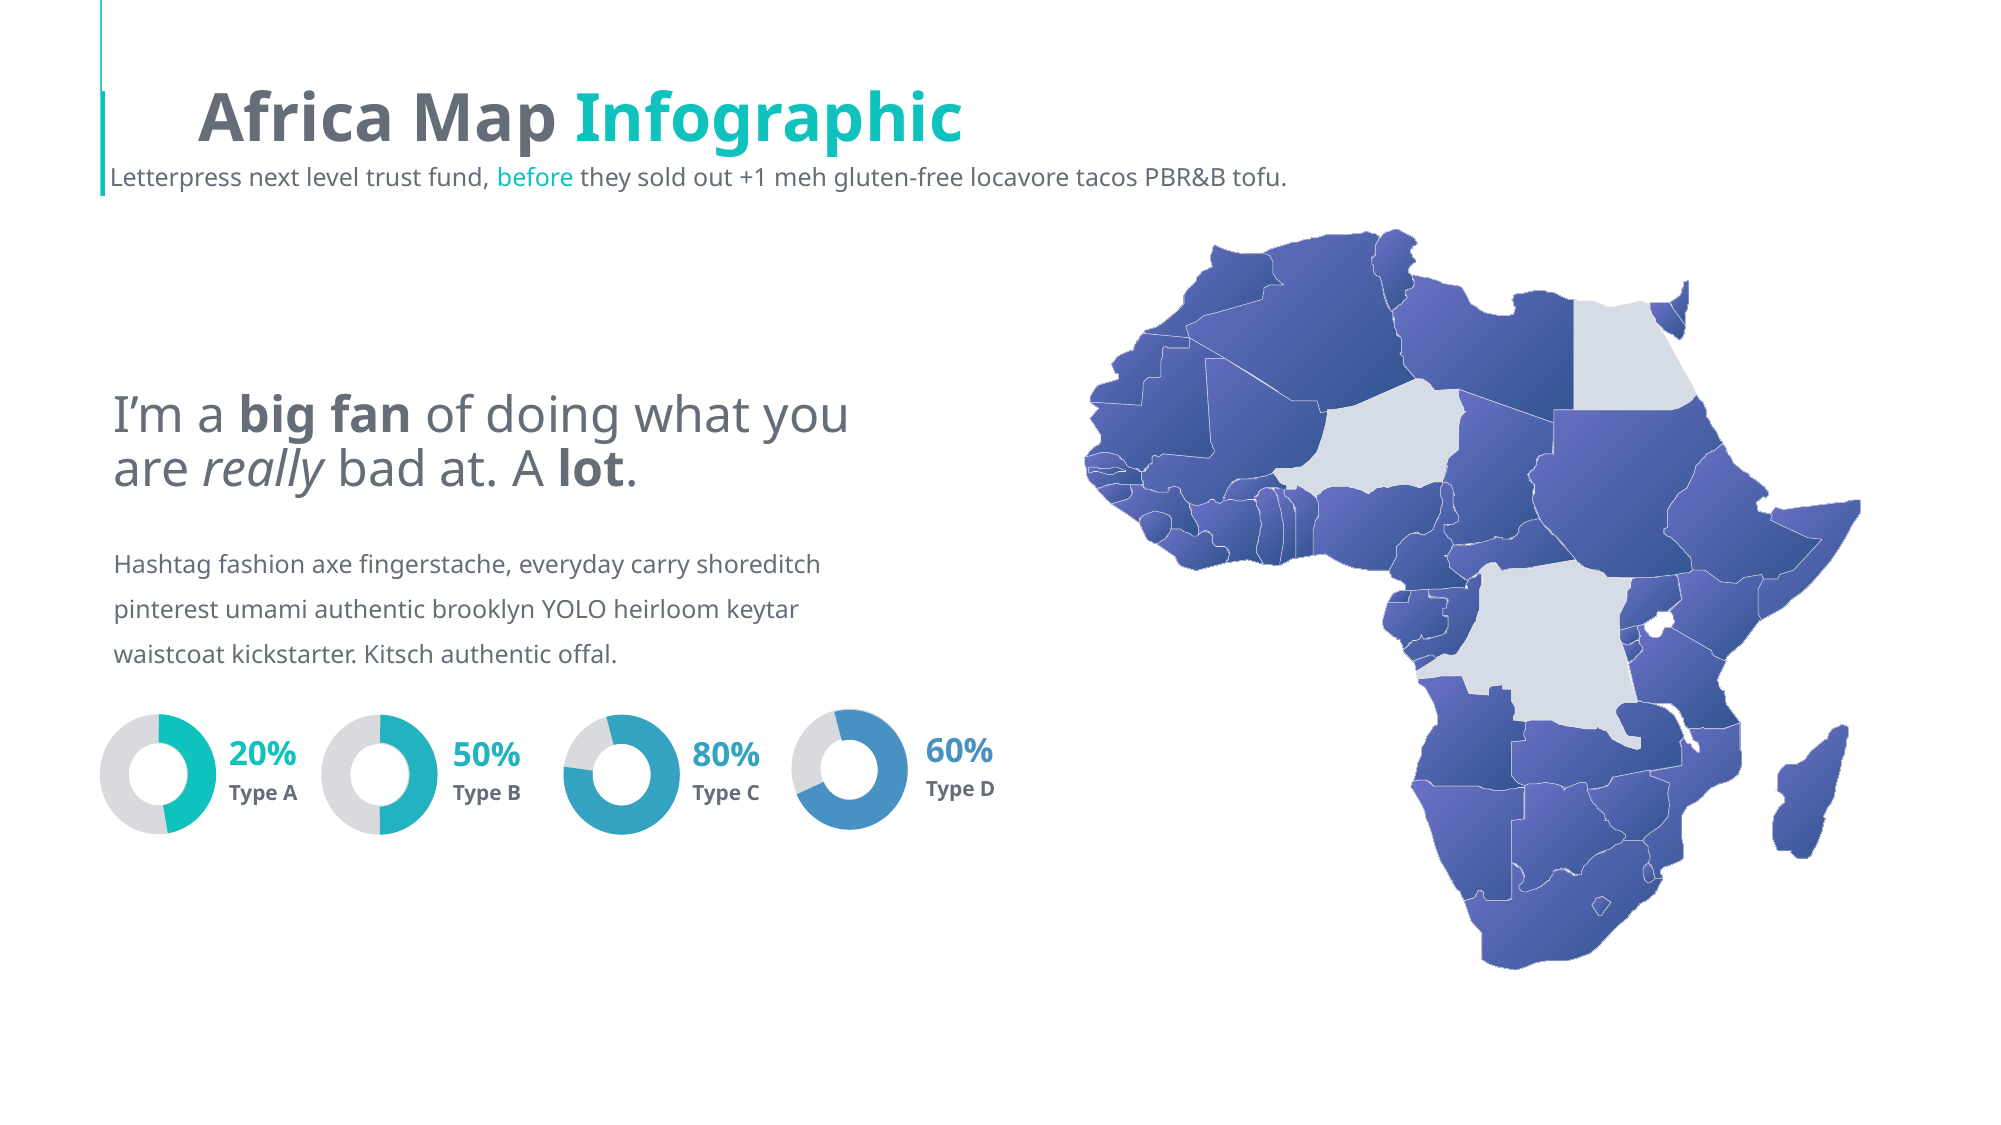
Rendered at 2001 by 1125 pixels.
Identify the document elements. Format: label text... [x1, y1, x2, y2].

text_box Letterpress next level trust fund, before they sold out +1 meh gluten-free locavore tacos PBR&B tofu. [95, 154, 1310, 199]
text_box I’m a big fan of doing what you are really bad at. A lot. [98, 381, 918, 505]
text_box Africa Map Infographic [183, 66, 1423, 162]
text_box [99, 708, 1000, 835]
text_box Hashtag fashion axe fingerstache, everyday carry shoreditch pinterest umami authentic brooklyn YOLO heirloom keytar waistcoat kickstarter. Kitsch authentic offal. [98, 526, 897, 676]
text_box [1084, 229, 1861, 970]
